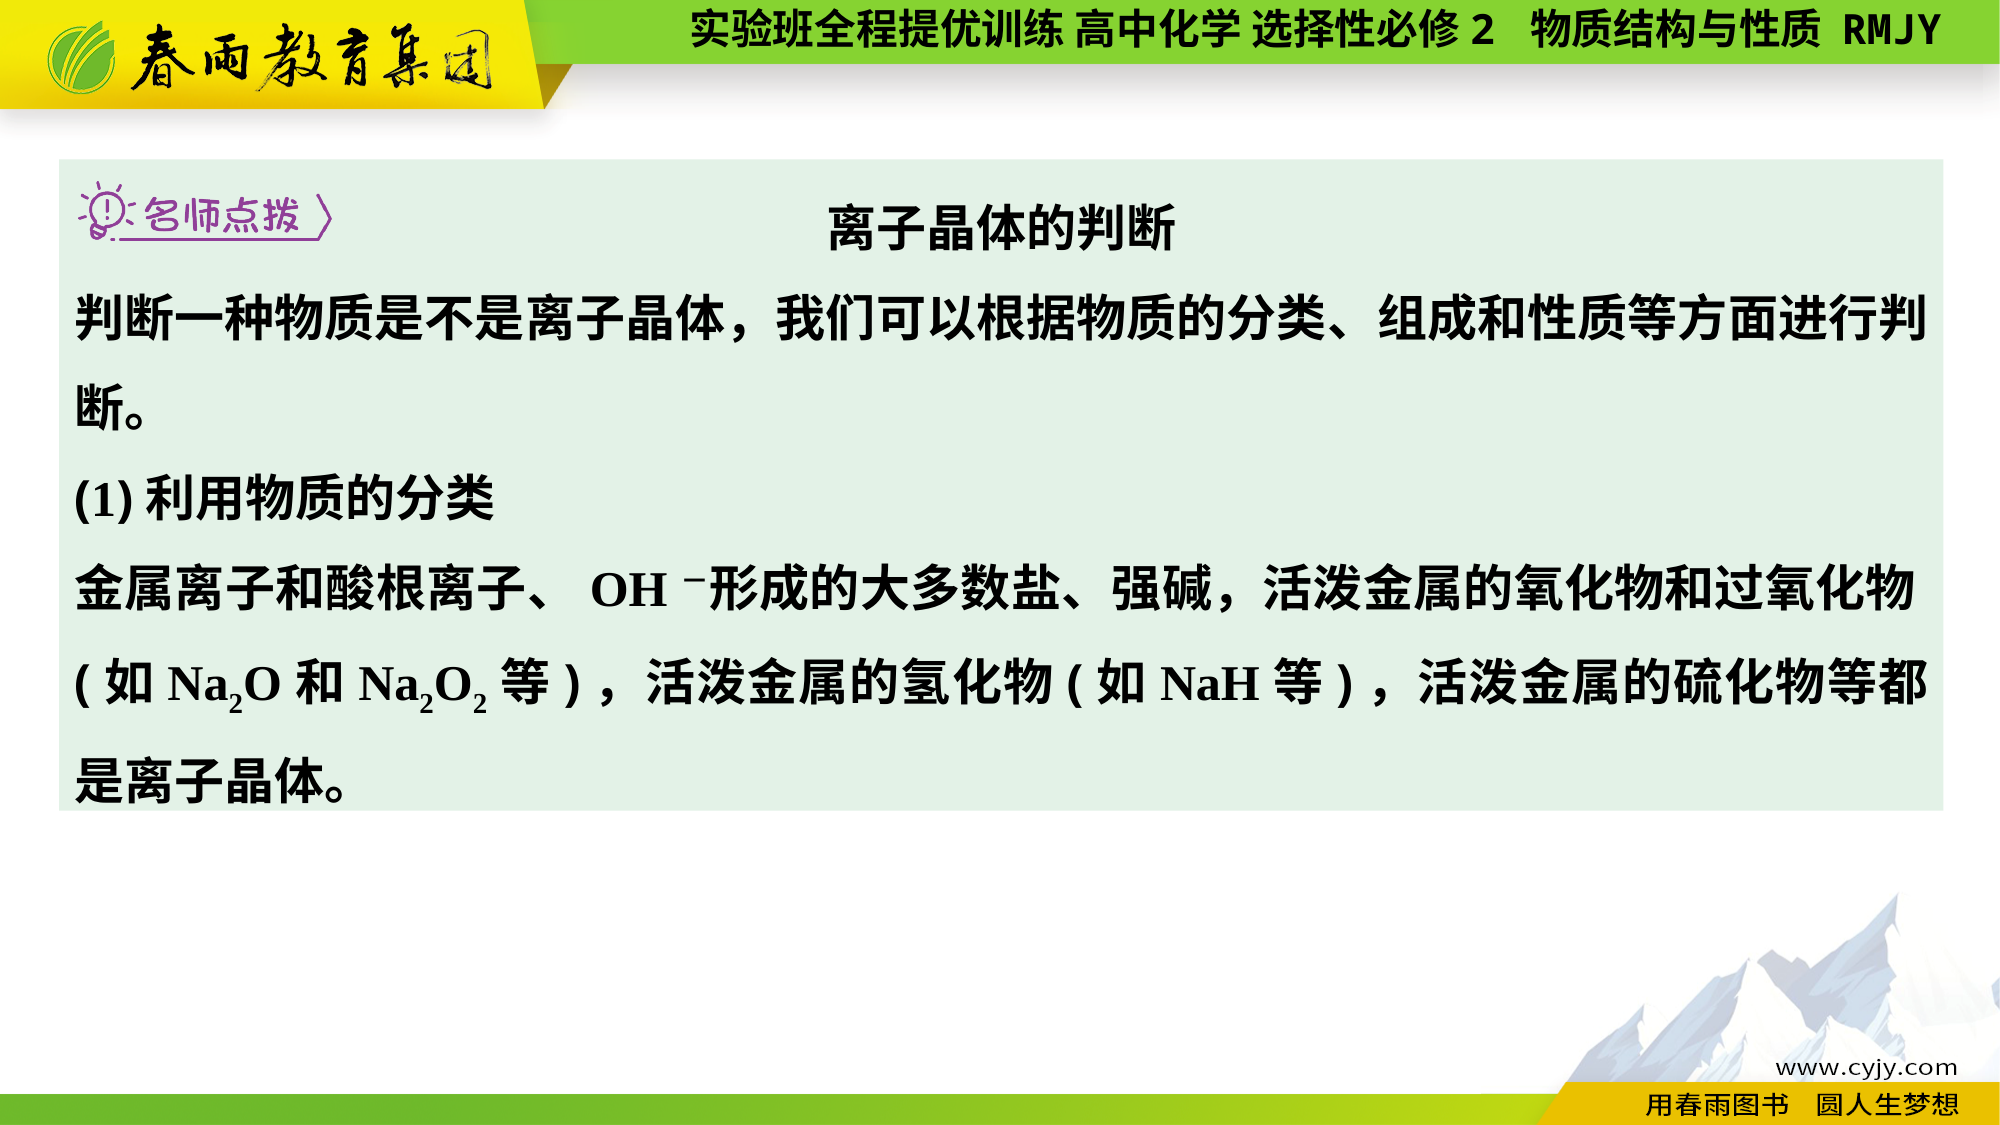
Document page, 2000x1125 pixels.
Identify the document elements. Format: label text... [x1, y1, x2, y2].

picture [0, 0, 2000, 1125]
list 离子晶体的判断 判断一种物质是不是离子晶体，我们可以根据物质的分类、组成和性质等方面进行判断。 (1)利用物质的分类 金属离子和酸根离子、OH－形成的大多数盐、强碱，活泼金属的氧化物和过氧化物(如Na2O和Na2O2等)，活泼金属的氢化物(如NaH等)，活泼金属的硫化物等都是离子晶体。 [59, 159, 1944, 811]
